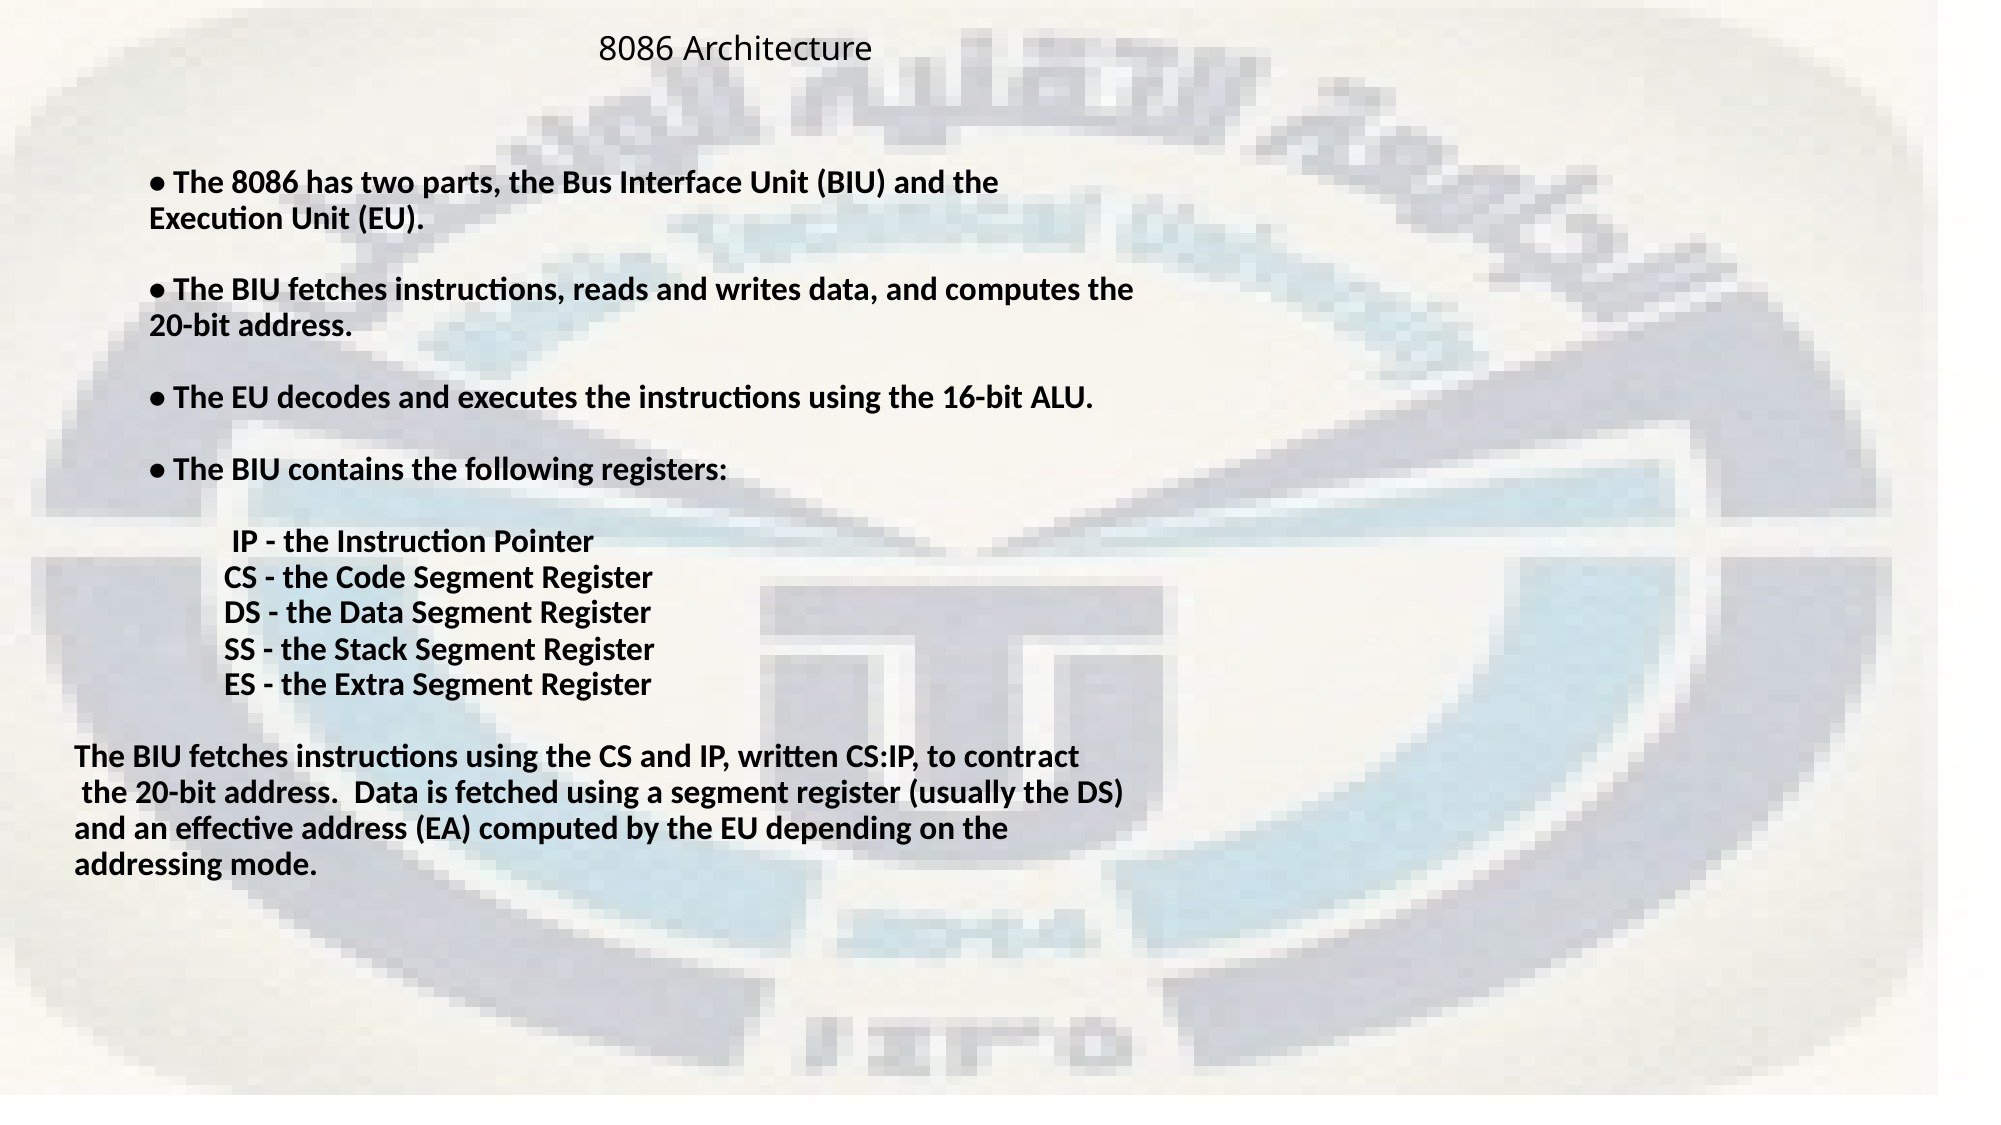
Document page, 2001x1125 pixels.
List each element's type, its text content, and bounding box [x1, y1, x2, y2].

text_box • The 8086 has two parts, the Bus Interface Unit (BIU) and the Execution Unit (EU). • The BIU fetches instructions, reads and writes data, and computes the 20-bit address. • The EU decodes and executes the instructions using the 16-bit ALU. • The BIU contains the following registers: IP - the Instruction Pointer CS - the Code Segment Register DS - the Data Segment Register SS - the Stack Segment Register ES - the Extra Segment Register The BIU fetches instructions using the CS and IP, written CS:IP, to contract the 20-bit address. Data is fetched using a segment register (usually the DS) and an effective address (EA) computed by the EU depending on the addressing mode. [58, 111, 1950, 962]
text_box Label Operator Operand[s] ;Comment INIT: mov ax, bx ; Copy contents of bx into ax Label - INIT: Operator - mov Operands - ax and bx Comment - alphanumeric string between ; and \n Not case sensitive Unlike other assemblers, destination operand is first mov is the mnemonic that the assembler translates into an opcode [0, 0, 2000, 1125]
title 8086 Architecture [583, 0, 1250, 100]
